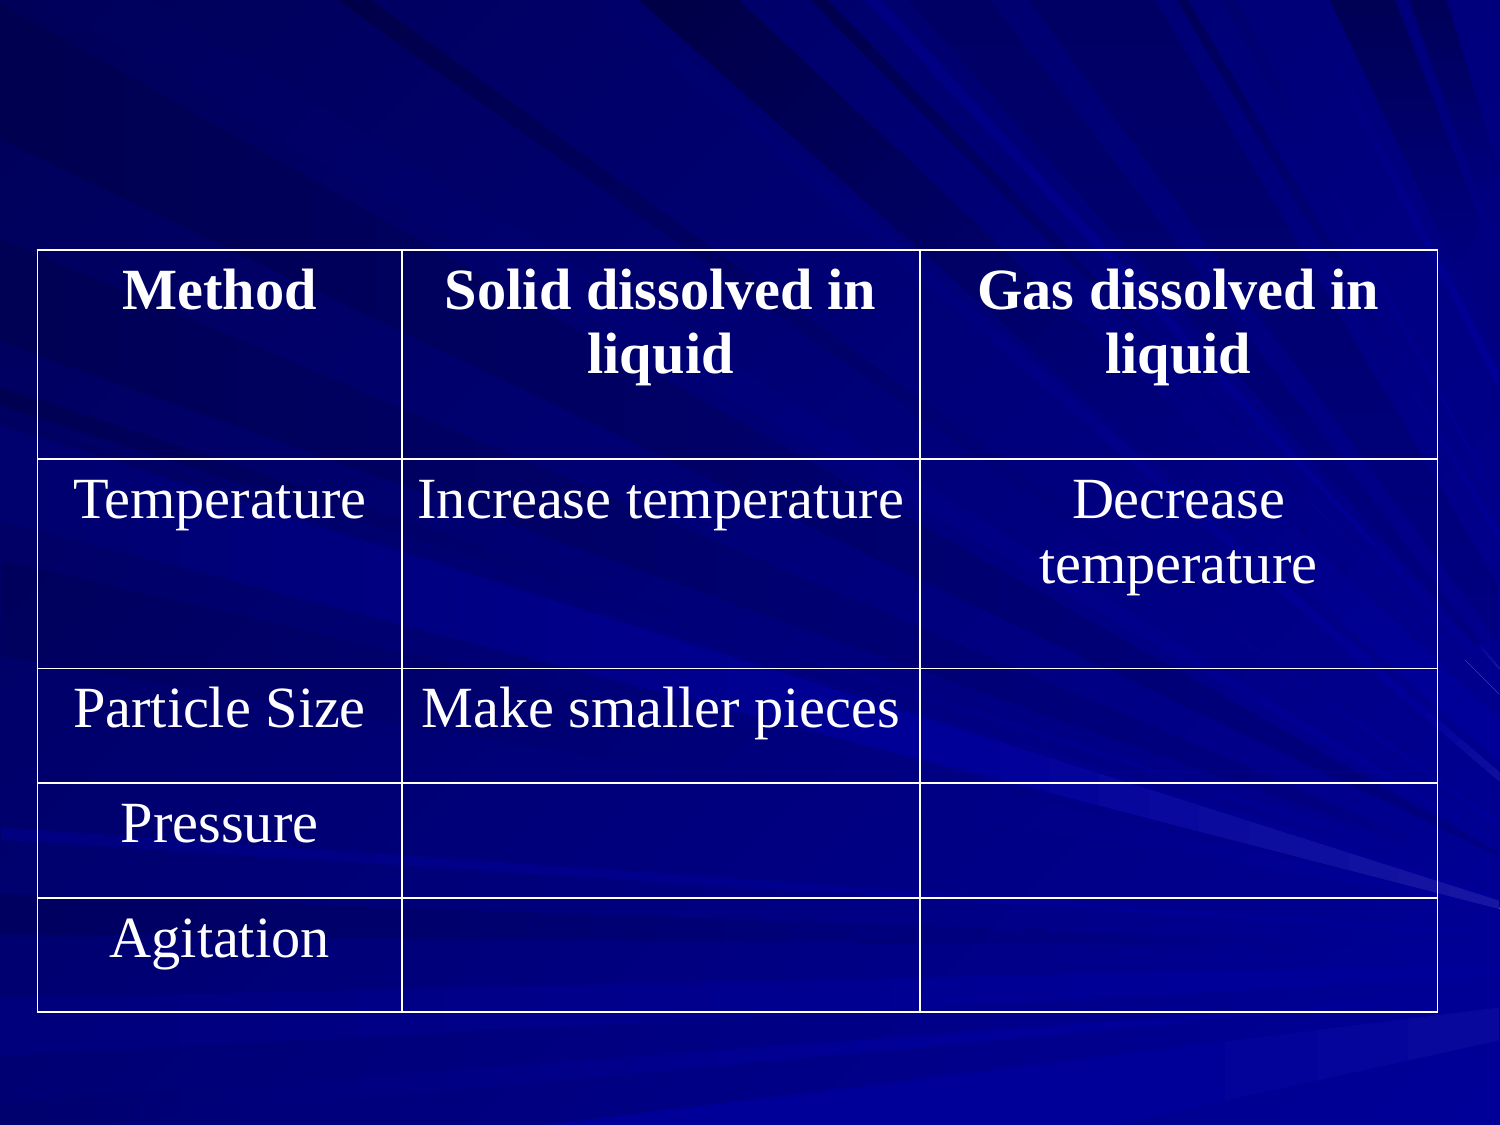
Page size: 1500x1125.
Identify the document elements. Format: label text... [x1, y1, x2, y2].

table_header Method [38, 251, 401, 458]
table_cell [921, 899, 1437, 1011]
table_cell Particle Size [38, 669, 401, 782]
table_cell Pressure [38, 784, 401, 897]
table_cell [921, 669, 1437, 782]
table_cell Increase temperature [403, 460, 919, 668]
table_cell [403, 784, 919, 897]
table_cell Temperature [38, 460, 401, 668]
table_cell Decrease temperature [921, 460, 1437, 668]
table_cell Agitation [38, 899, 401, 1011]
table_header Solid dissolved in liquid [403, 251, 919, 458]
table_cell Make smaller pieces [403, 669, 919, 782]
table_header Gas dissolved in liquid [921, 251, 1437, 458]
table_cell [921, 784, 1437, 897]
table_cell [403, 899, 919, 1011]
